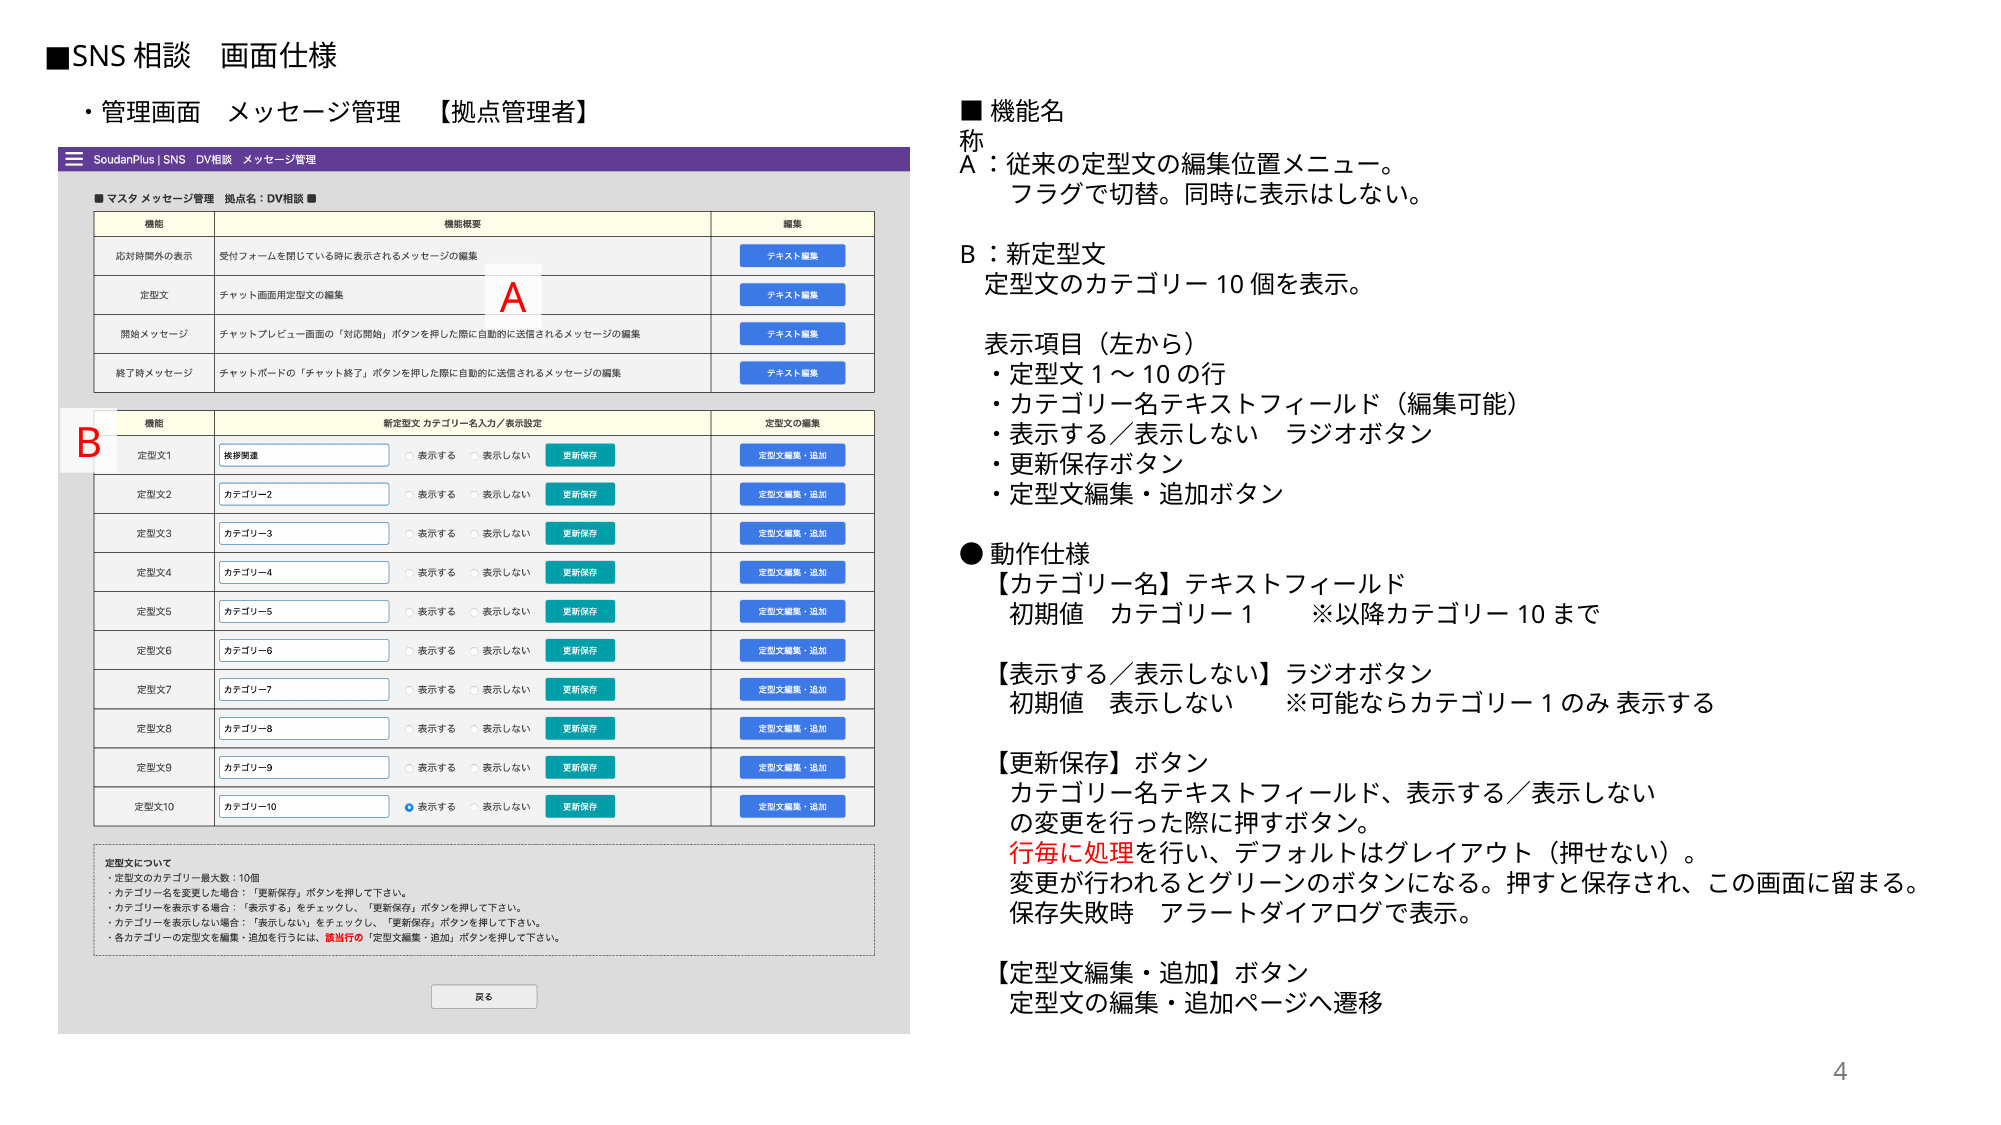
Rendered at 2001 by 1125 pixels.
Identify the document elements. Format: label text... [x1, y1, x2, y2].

text_box ■SNS相談 画面仕様 [29, 29, 353, 80]
text_box ・管理画面 メッセージ管理 【拠点管理者】 [62, 88, 617, 134]
text_box A：従来の定型文の編集位置メニュー。 フラグで切替。同時に表示はしない。 B：新定型文 定型文のカテゴリー10個を表示。 表示項目（左から） ・定型文1〜10の行 ・カテゴリー名テキストフィールド（編集可能） ・表示する／表示しない ラジオボタン ・更新保存ボタン ・定型文編集・追加ボタン ●動作仕様 【カテゴリー名】テキストフィールド 初期値 カテゴリー1 ※以降カテゴリー10まで 【表示する／表示しない】ラジオボタン 初期値 表示しない ※可能ならカテゴリー1のみ 表示する 【更新保存】ボタン カテゴリー名テキストフィールド、表示する／表示しない の変更を行った際に押すボタン。 行毎に処理を行い、デフォルトはグレイアウト（押せない）。 変更が行われるとグリーンのボタンになる。押すと保存され、この画面に留まる。 保存失敗時 アラートダイアログで表示。 【定型文編集・追加】ボタン 定型文の編集・追加ページへ遷移 [944, 141, 1941, 1115]
text_box ■機能名称 [944, 88, 1102, 141]
picture [58, 147, 911, 1034]
